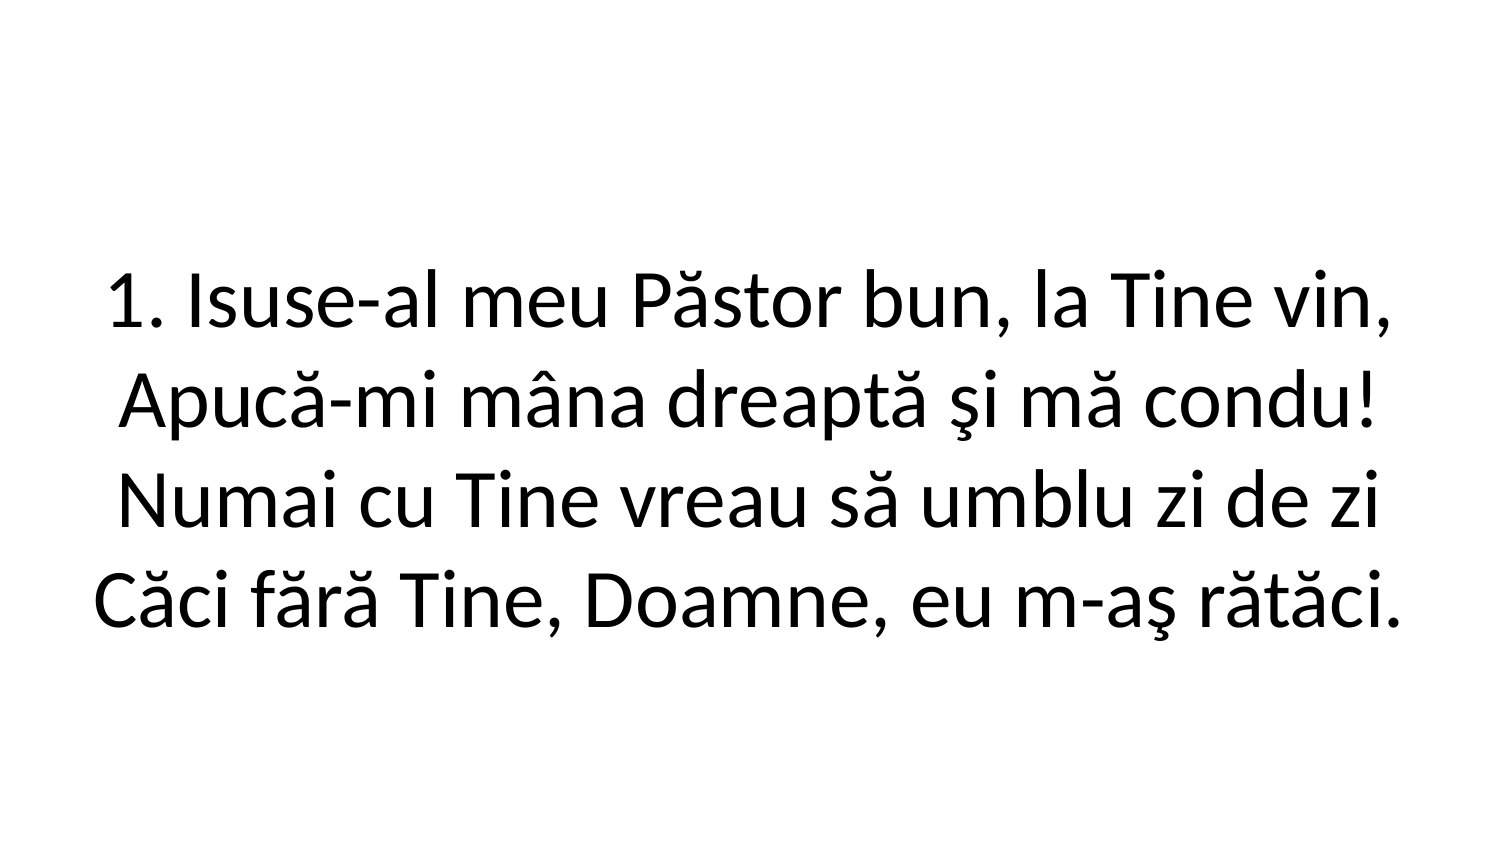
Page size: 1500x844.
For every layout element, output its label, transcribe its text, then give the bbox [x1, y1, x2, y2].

text_box 1. Isuse-al meu Păstor bun, la Tine vin, Apucă-mi mâna dreaptă şi mă condu! Numai cu Tine vreau să umblu zi de zi Căci fără Tine, Doamne, eu m-aş rătăci. [78, 192, 1422, 652]
